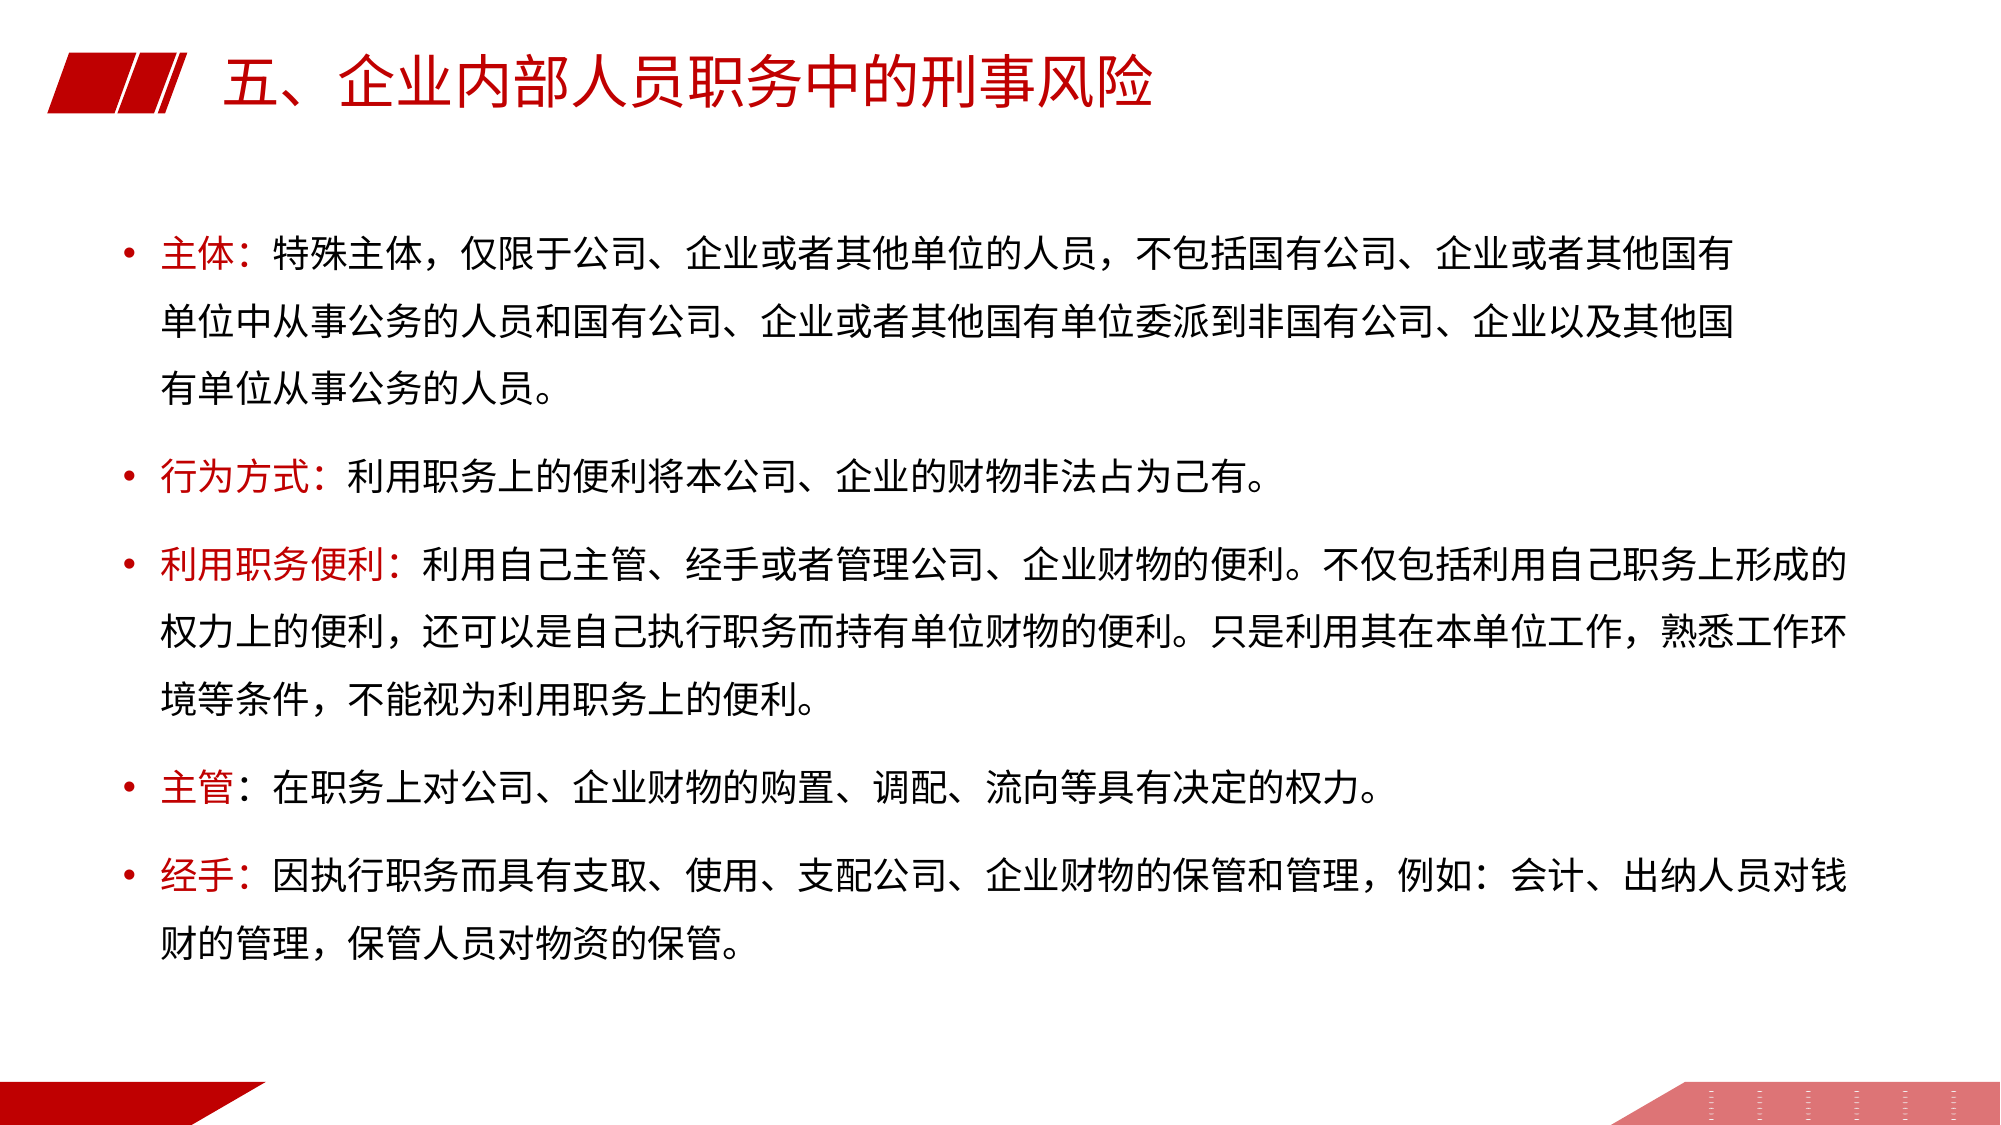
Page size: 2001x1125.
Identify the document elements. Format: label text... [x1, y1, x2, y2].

list 主体：特殊主体，仅限于公司、企业或者其他单位的人员，不包括国有公司、企业或者其他国有单位中从事公务的人员和国有公司、企业或者其他国有单位委派到非国有公司、企业以及其他国有单位从事公务的人员。 行为方式：利用职务上的便利将本公司、企业的财物非法占为己有。 [107, 200, 1754, 510]
text_box 利用职务便利：利用自己主管、经手或者管理公司、企业财物的便利。不仅包括利用自己职务上形成的权力上的便利，还可以是自己执行职务而持有单位财物的便利。只是利用其在本单位工作，熟悉工作环境等条件，不能视为利用职务上的便利。 主管：在职务上对公司、企业财物的购置、调配、流向等具有决定的权力。 经手：因执行职务而具有支取、使用、支配公司、企业财物的保管和管理，例如：会计、出纳人员对钱财的管理，保管人员对物资的保管。 [107, 510, 1893, 989]
text_box 五、企业内部人员职务中的刑事风险 [206, 51, 1294, 118]
